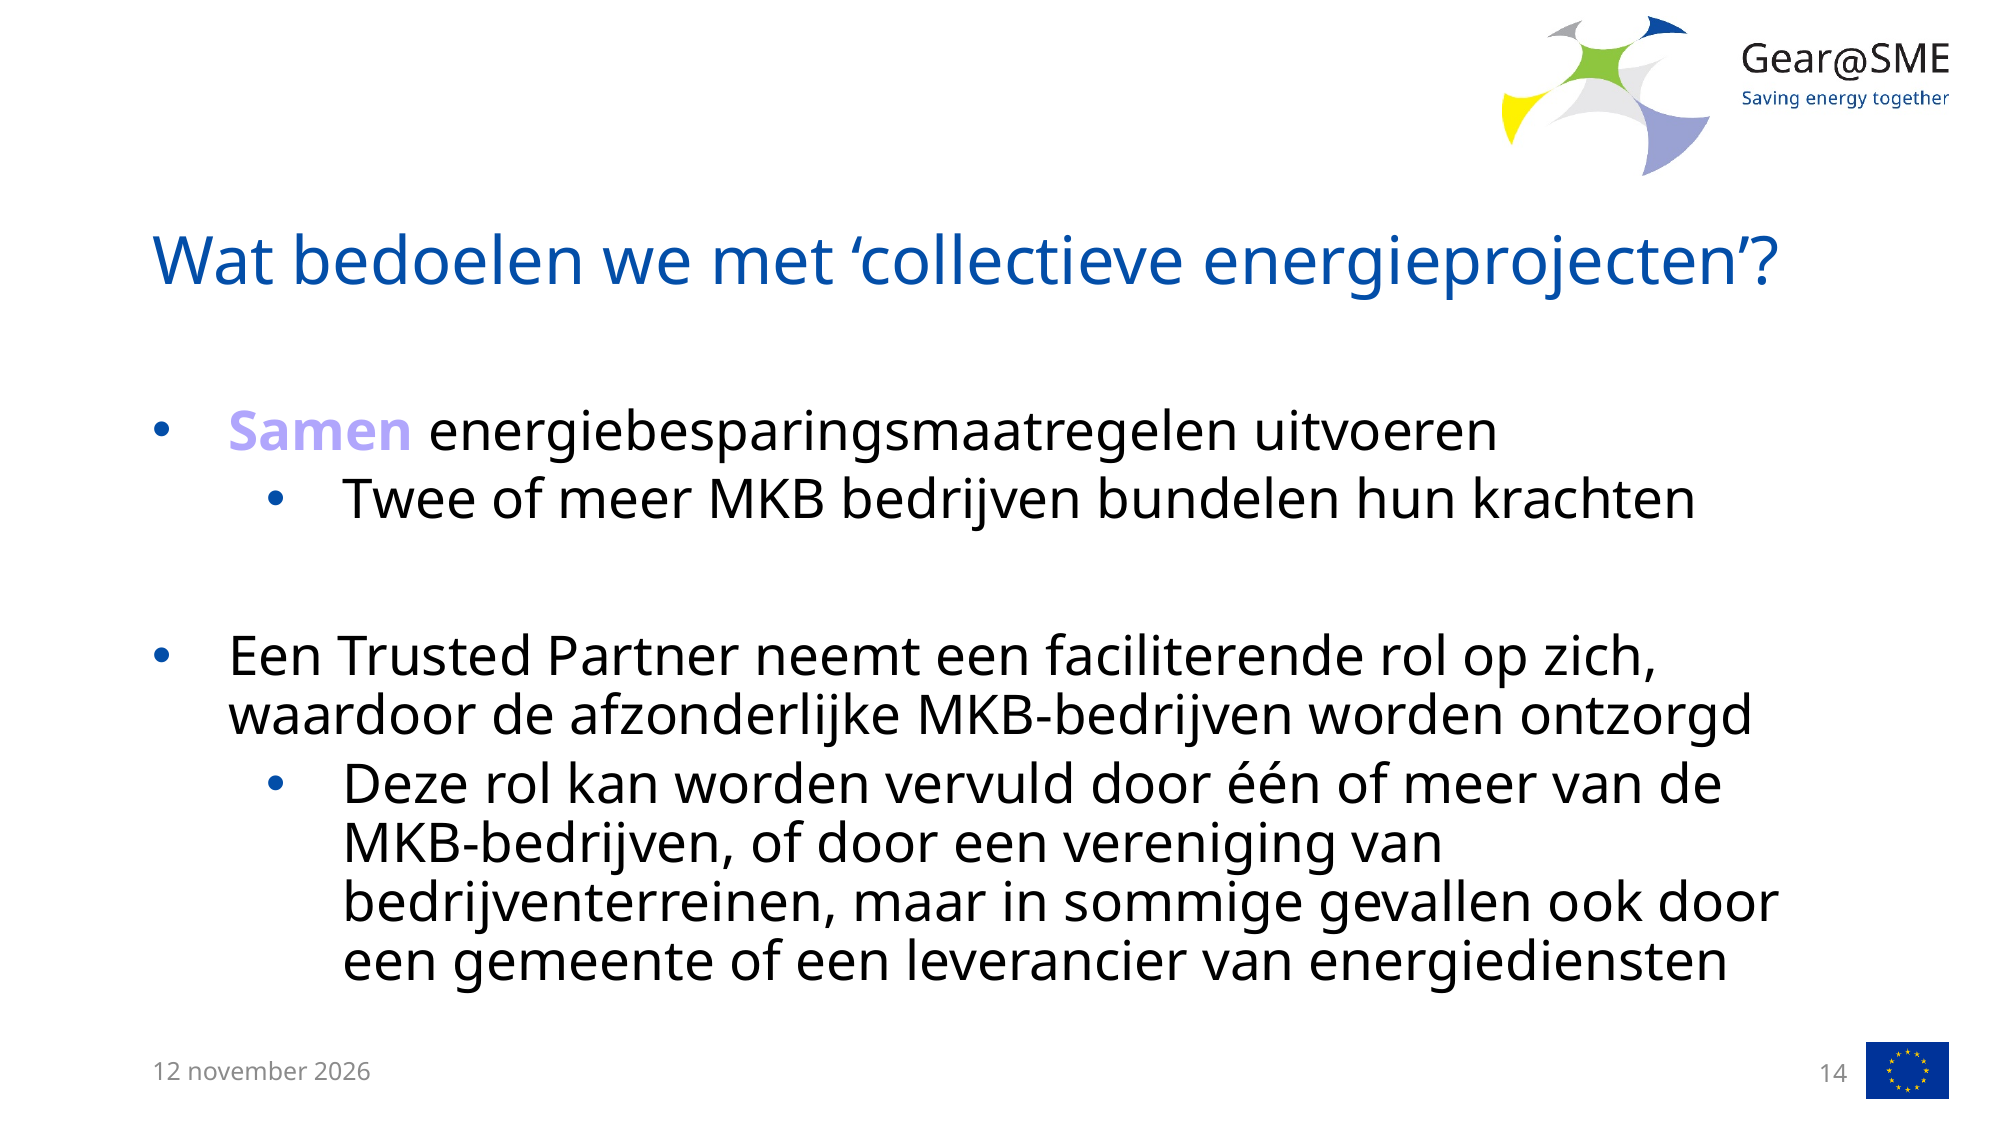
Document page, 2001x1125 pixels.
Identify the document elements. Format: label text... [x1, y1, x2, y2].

list Samen energiebesparingsmaatregelen uitvoeren Twee of meer MKB bedrijven bundelen hun krachten Een Trusted Partner neemt een faciliterende rol op zich, waardoor de afzonderlijke MKB-bedrijven worden ontzorgd Deze rol kan worden vervuld door één of meer van de MKB-bedrijven, of door een vereniging van bedrijventerreinen, maar in sommige gevallen ook door een gemeente of een leverancier van energiediensten [137, 310, 1863, 1014]
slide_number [137, 1042, 588, 1103]
slide_number 14 [1412, 1044, 1863, 1104]
picture [1866, 1042, 1949, 1099]
title Wat bedoelen we met ‘collectieve energieprojecten’? [137, 216, 1863, 310]
picture [1502, 16, 1949, 176]
